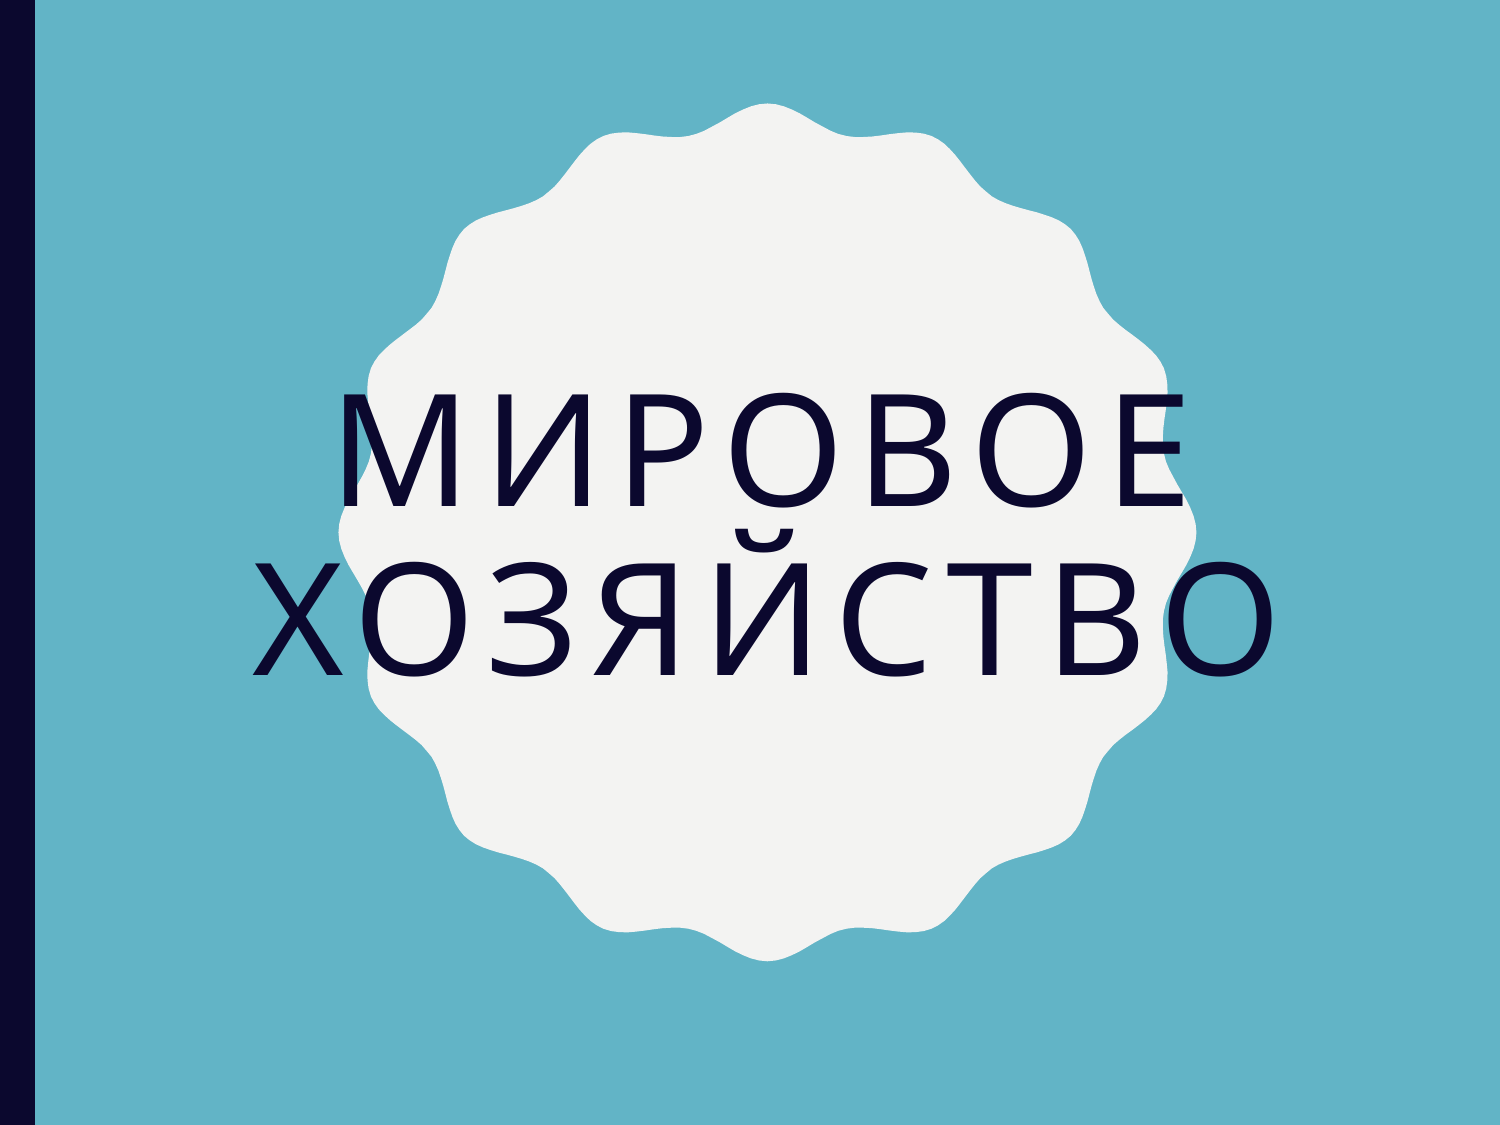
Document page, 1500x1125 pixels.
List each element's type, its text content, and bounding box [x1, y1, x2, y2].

title МИРОВОЕ ХОЗЯЙСТВО [132, 180, 1403, 902]
